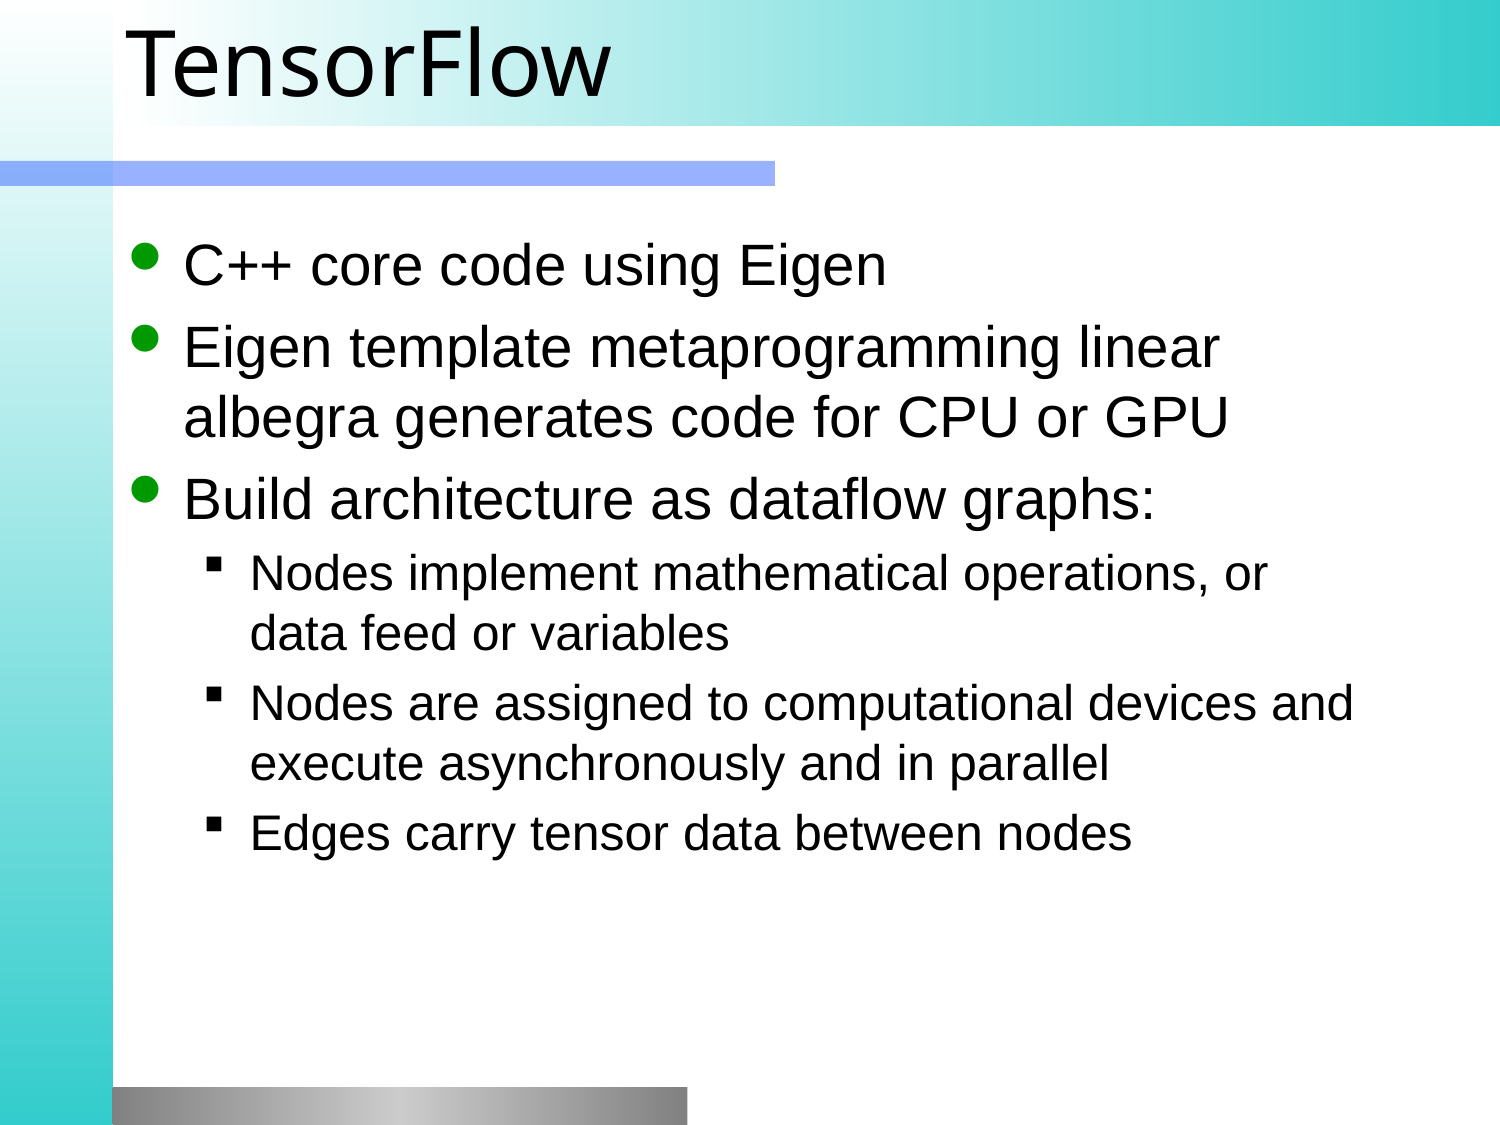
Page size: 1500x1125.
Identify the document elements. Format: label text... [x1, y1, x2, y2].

list C++ core code using Eigen Eigen template metaprogramming linear albegra generates code for CPU or GPU Build architecture as dataflow graphs: Nodes implement mathematical operations, or data feed or variables Nodes are assigned to computational devices and execute asynchronously and in parallel Edges carry tensor data between nodes [112, 219, 1388, 1073]
title TensorFlow [110, 0, 1386, 121]
